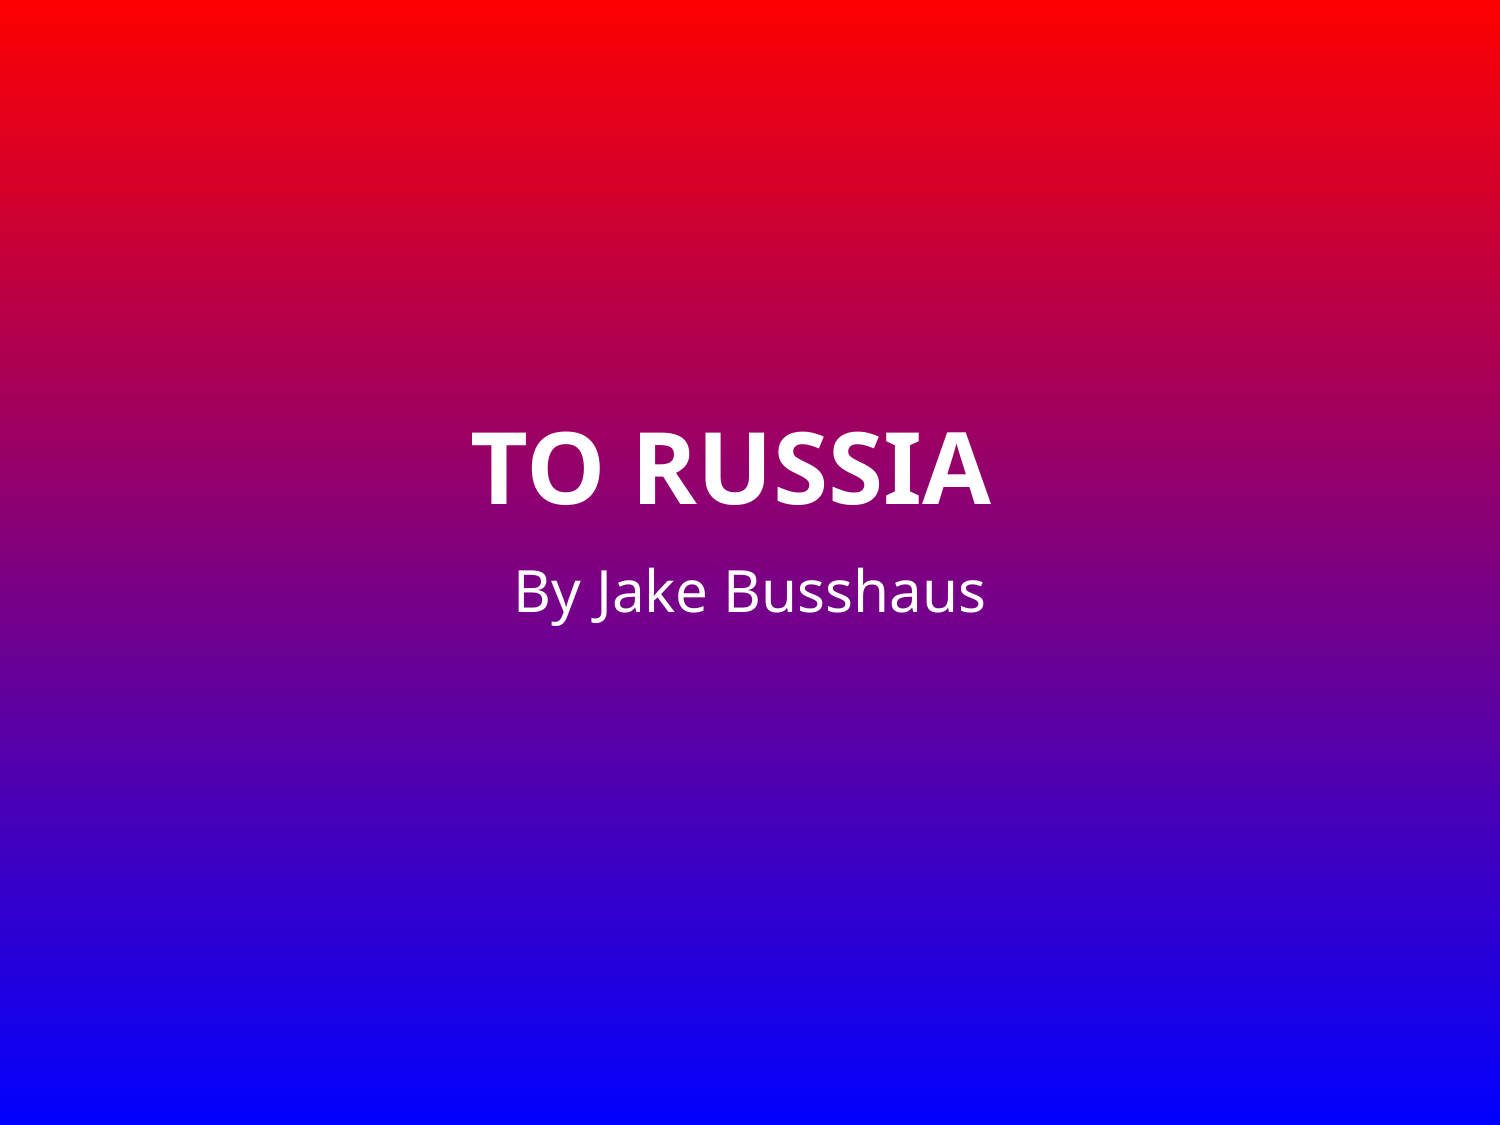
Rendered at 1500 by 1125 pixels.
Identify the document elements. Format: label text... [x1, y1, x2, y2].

subtitle By Jake Busshaus [225, 546, 1275, 834]
title To Russia [69, 224, 1420, 525]
